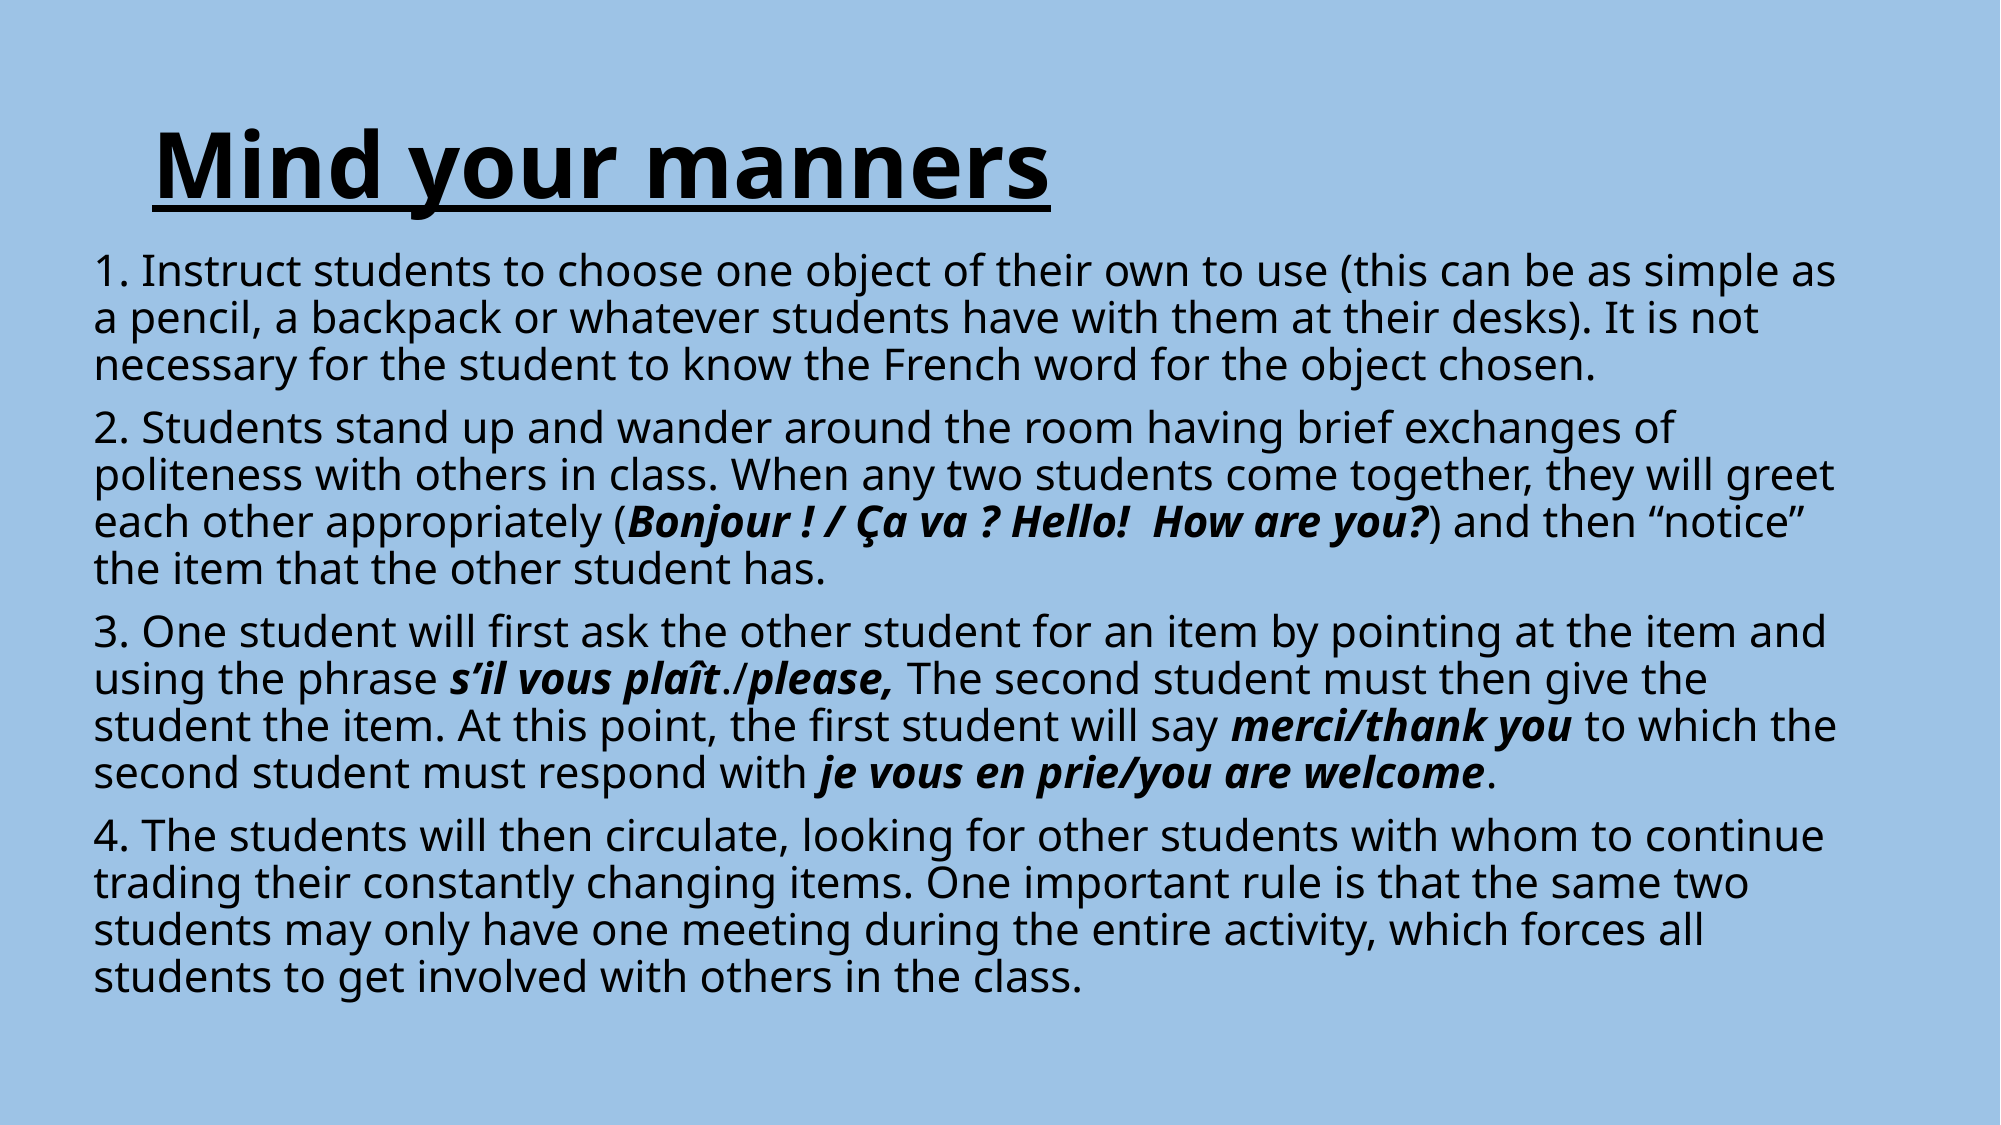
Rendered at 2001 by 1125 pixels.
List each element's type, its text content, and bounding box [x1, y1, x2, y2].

list 1. Instruct students to choose one object of their own to use (this can be as simple as a pencil, a backpack or whatever students have with them at their desks). It is not necessary for the student to know the French word for the object chosen. 2. Students stand up and wander around the room having brief exchanges of politeness with others in class. When any two students come together, they will greet each other appropriately (Bonjour ! / Ça va ? Hello! How are you?) and then “notice” the item that the other student has. 3. One student will first ask the other student for an item by pointing at the item and using the phrase s’il vous plaît./please, The second student must then give the student the item. At this point, the first student will say merci/thank you to which the second student must respond with je vous en prie/you are welcome. 4. The students will then circulate, looking for other students with whom to continue trading their constantly changing items. One important rule is that the same two students may only have one meeting during the entire activity, which forces all students to get involved with others in the class. [78, 241, 1863, 1014]
title Mind your manners [137, 59, 1863, 241]
